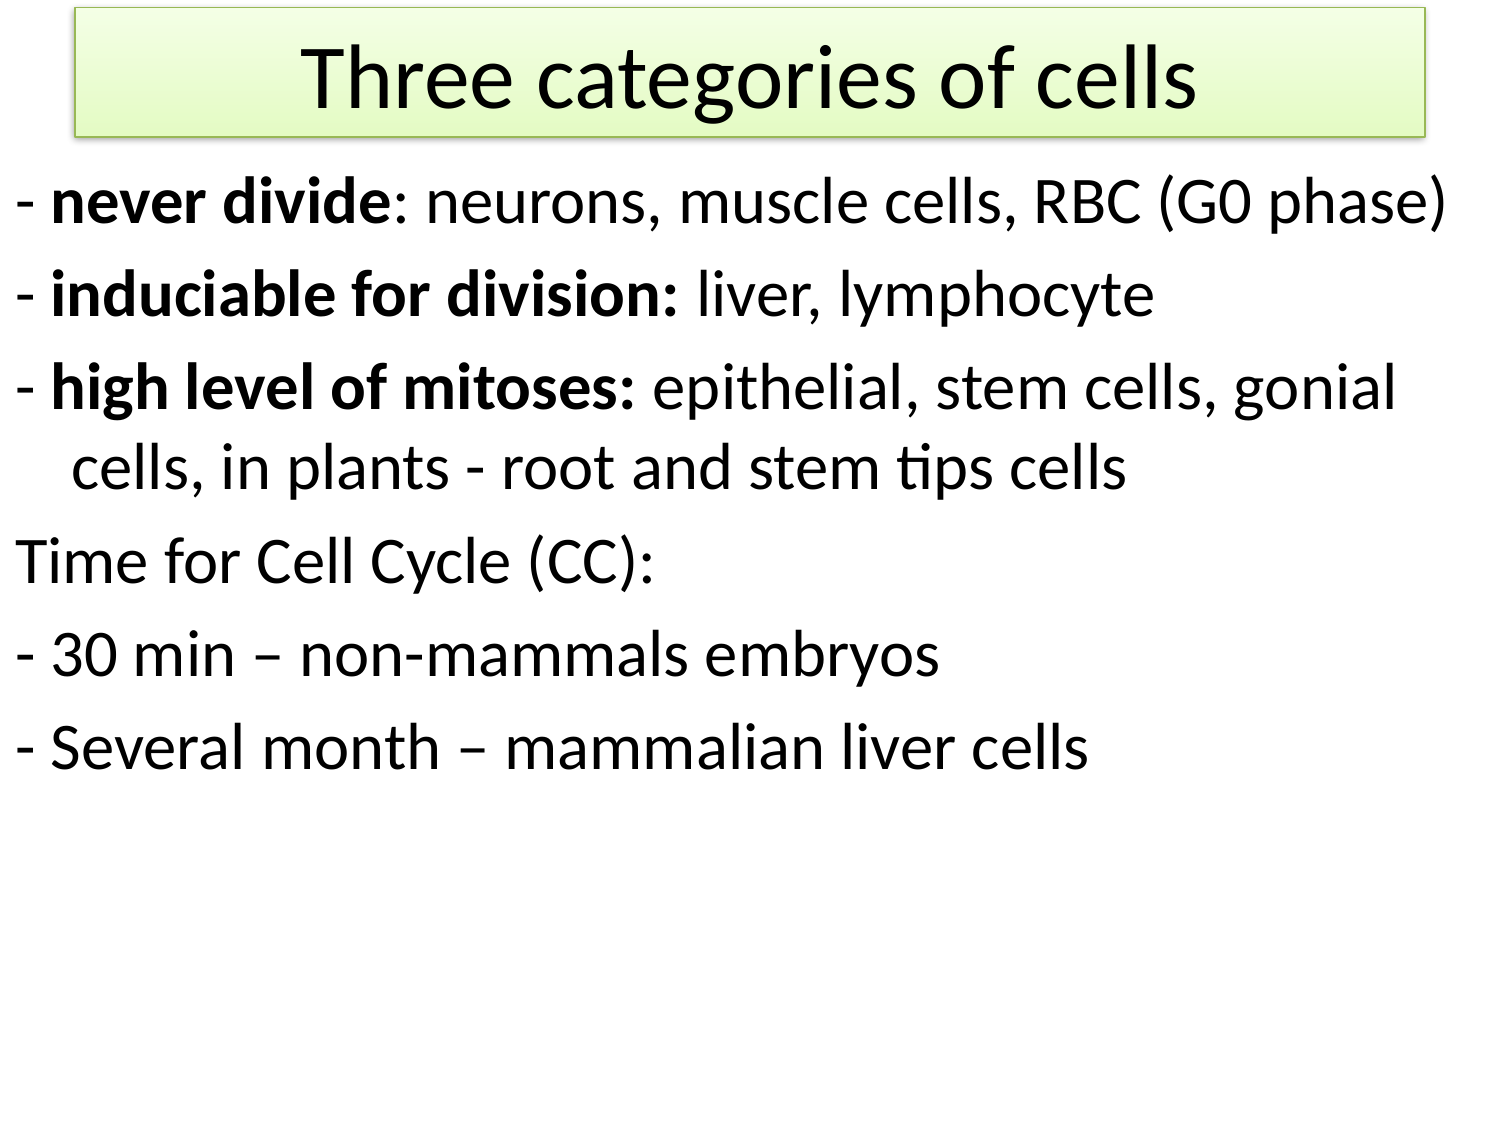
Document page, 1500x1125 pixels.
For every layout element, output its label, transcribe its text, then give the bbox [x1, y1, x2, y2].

title Three categories of cells [74, 7, 1426, 138]
list - never divide: neurons, muscle cells, RBC (G0 phase) - induciable for division: liver, lymphocyte - high level of mitoses: epithelial, stem cells, gonial cells, in plants - root and stem tips cells Time for Cell Cycle (CC): - 30 min – non-mammals embryos - Several month – mammalian liver cells [0, 149, 1500, 1005]
